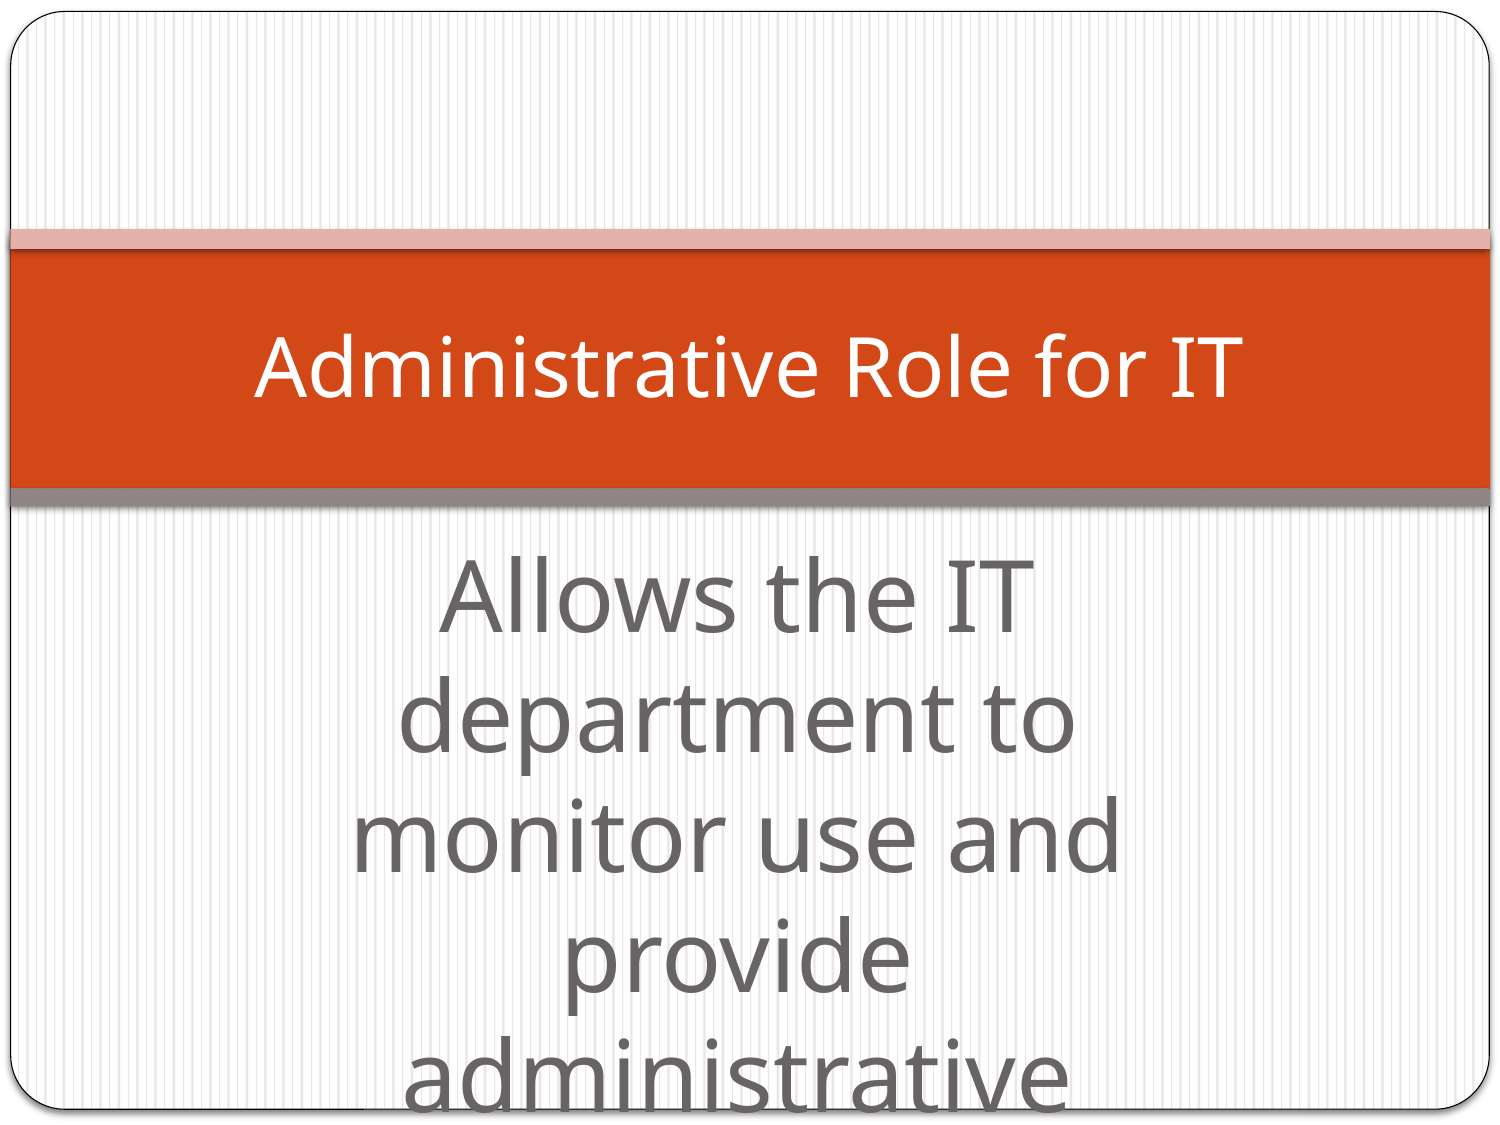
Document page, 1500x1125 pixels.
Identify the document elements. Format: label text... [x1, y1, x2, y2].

title Administrative Role for IT [75, 247, 1425, 489]
subtitle Allows the IT department to monitor use and provide administrative services [212, 525, 1263, 788]
